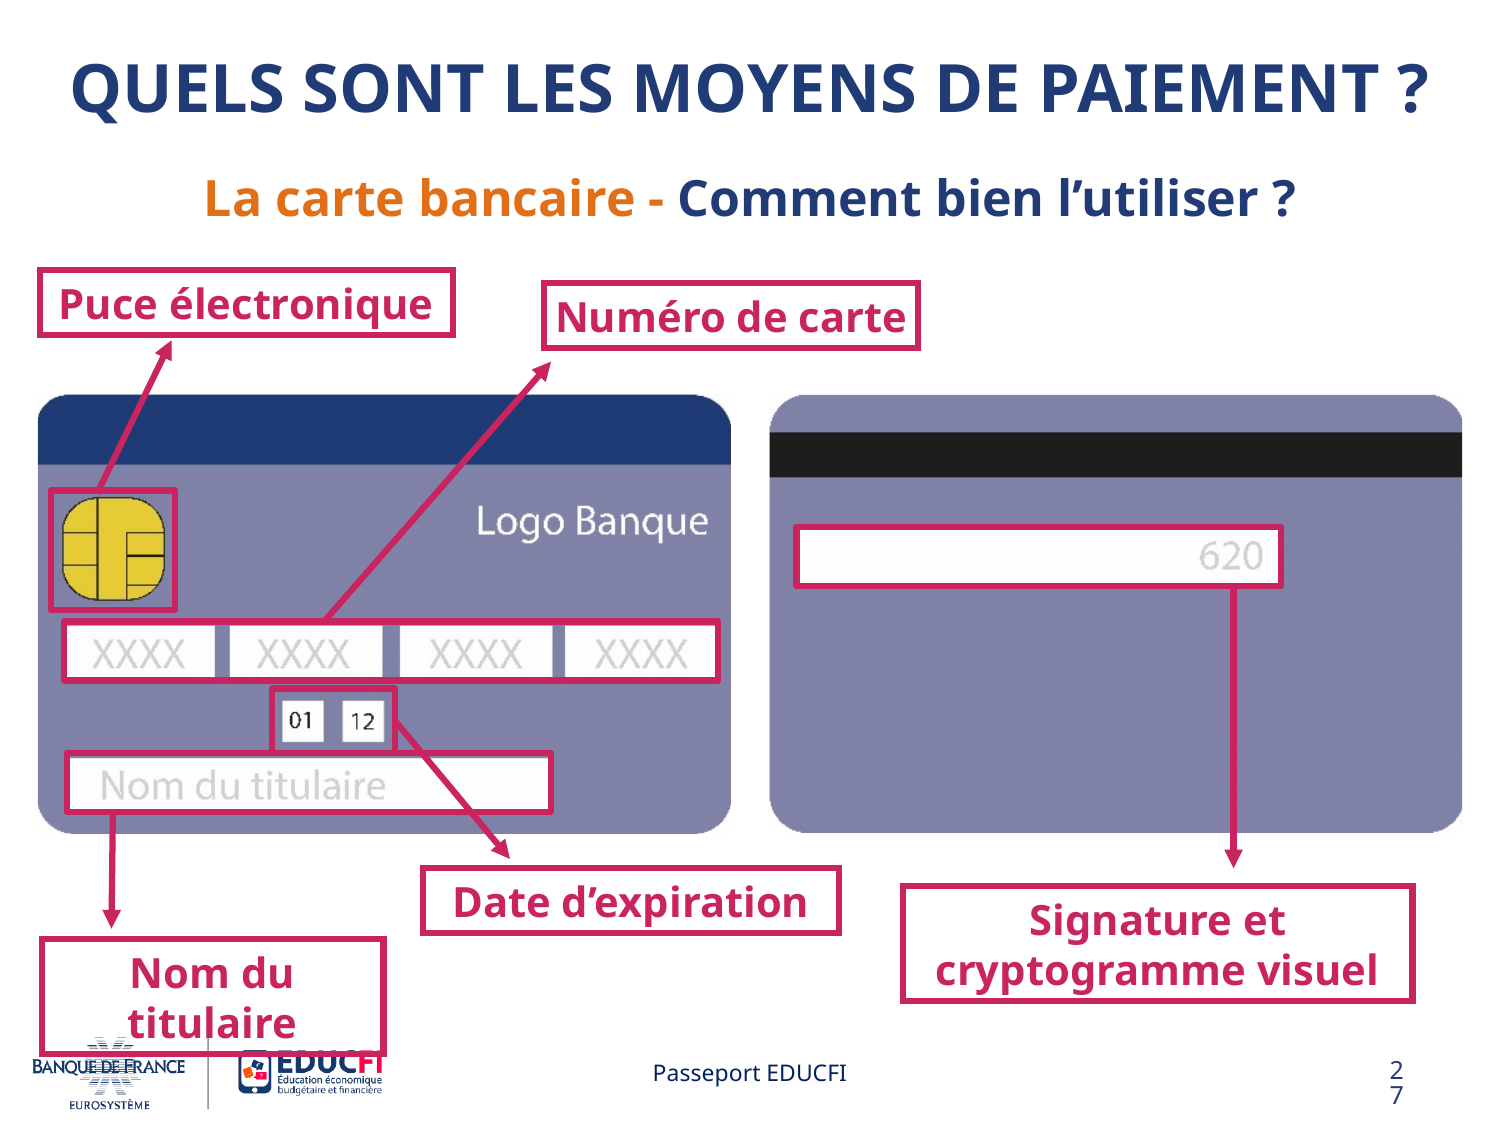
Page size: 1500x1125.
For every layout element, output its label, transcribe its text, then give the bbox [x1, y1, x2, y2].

text_box La carte bancaire - Comment bien l’utiliser ? [58, 158, 1442, 234]
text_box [37, 269, 1463, 1005]
slide_number 27 [1381, 1048, 1426, 1096]
text_box Passeport EDUCFI [512, 1050, 988, 1093]
picture [23, 1026, 390, 1117]
text_box QUELS SONT LES MOYENS DE PAIEMENT ? [8, 32, 1492, 139]
